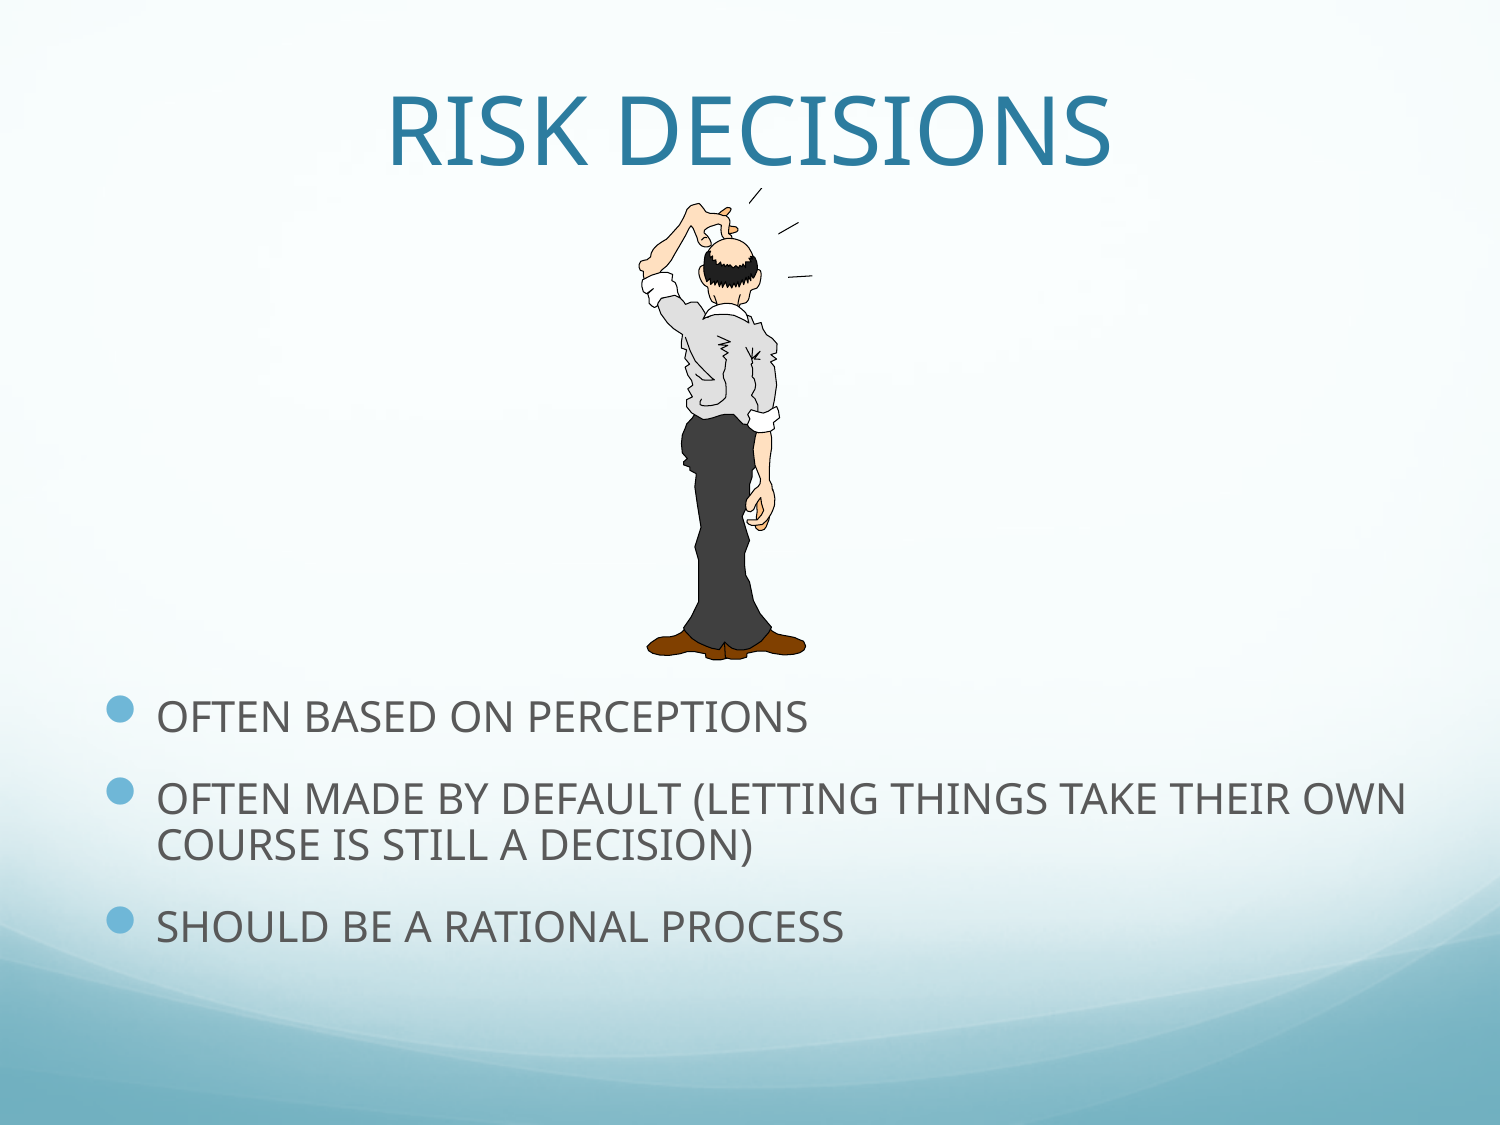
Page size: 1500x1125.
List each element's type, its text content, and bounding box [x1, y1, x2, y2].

list OFTEN BASED ON PERCEPTIONS OFTEN MADE BY DEFAULT (LETTING THINGS TAKE THEIR OWN COURSE IS STILL A DECISION) SHOULD BE A RATIONAL PROCESS [87, 687, 1438, 963]
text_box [636, 186, 813, 663]
title RISK DECISIONS [90, 17, 1410, 237]
